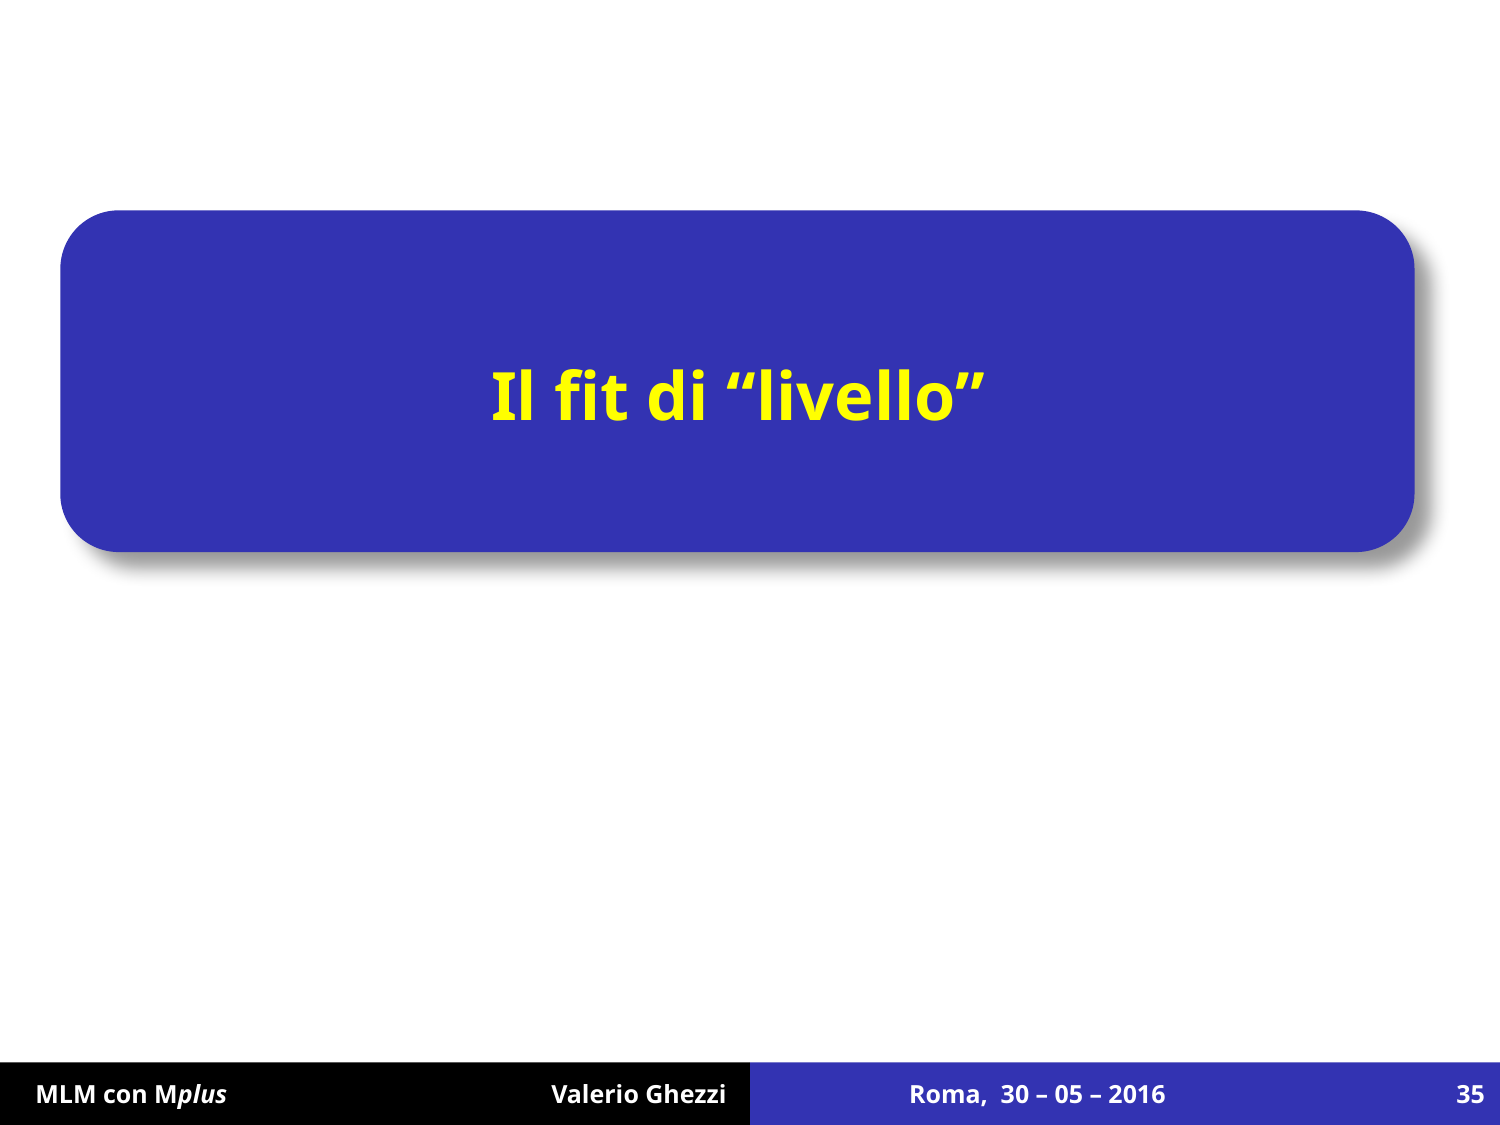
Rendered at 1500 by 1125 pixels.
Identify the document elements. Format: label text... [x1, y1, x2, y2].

title Il fit di “livello” [70, 305, 1407, 483]
slide_number 35 [1325, 1065, 1500, 1125]
text_box Roma, 30 – 05 – 2016 [750, 1062, 1325, 1125]
text_box MLM con Mplus Valerio Ghezzi [0, 1071, 750, 1118]
